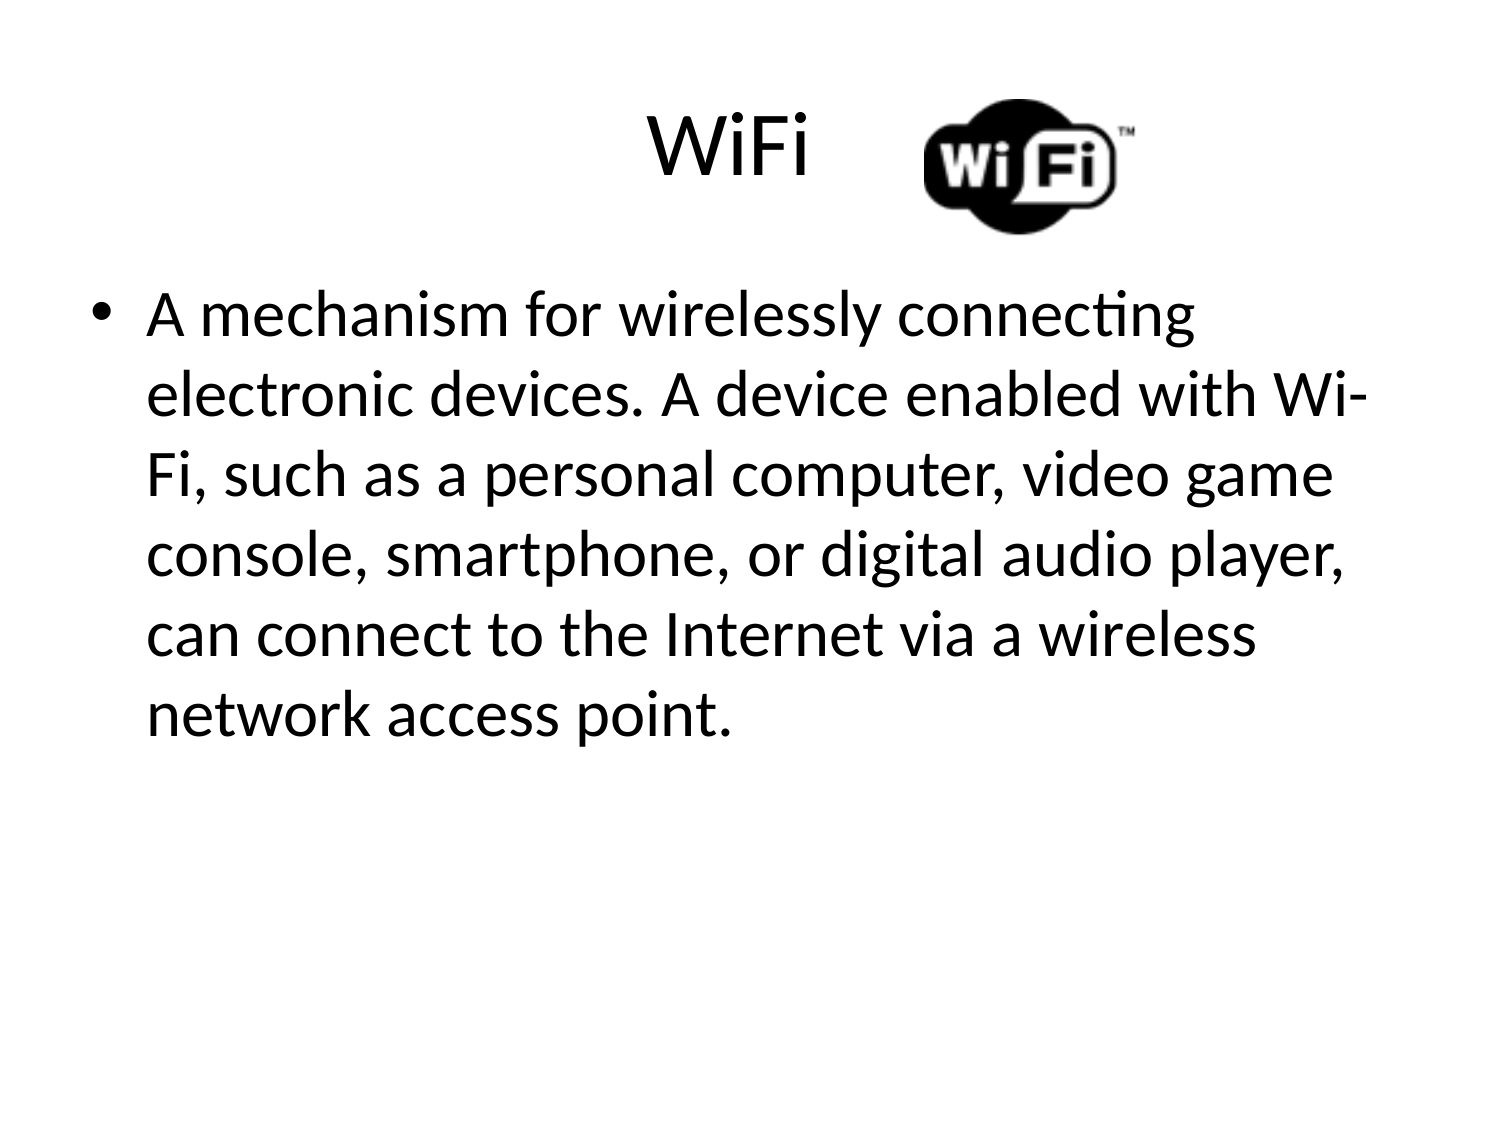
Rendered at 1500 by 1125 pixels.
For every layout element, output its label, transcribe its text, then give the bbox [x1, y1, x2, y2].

title WiFi [75, 45, 1425, 233]
picture [924, 99, 1138, 238]
list A mechanism for wirelessly connecting electronic devices. A device enabled with Wi-Fi, such as a personal computer, video game console, smartphone, or digital audio player, can connect to the Internet via a wireless network access point. [75, 262, 1425, 1005]
